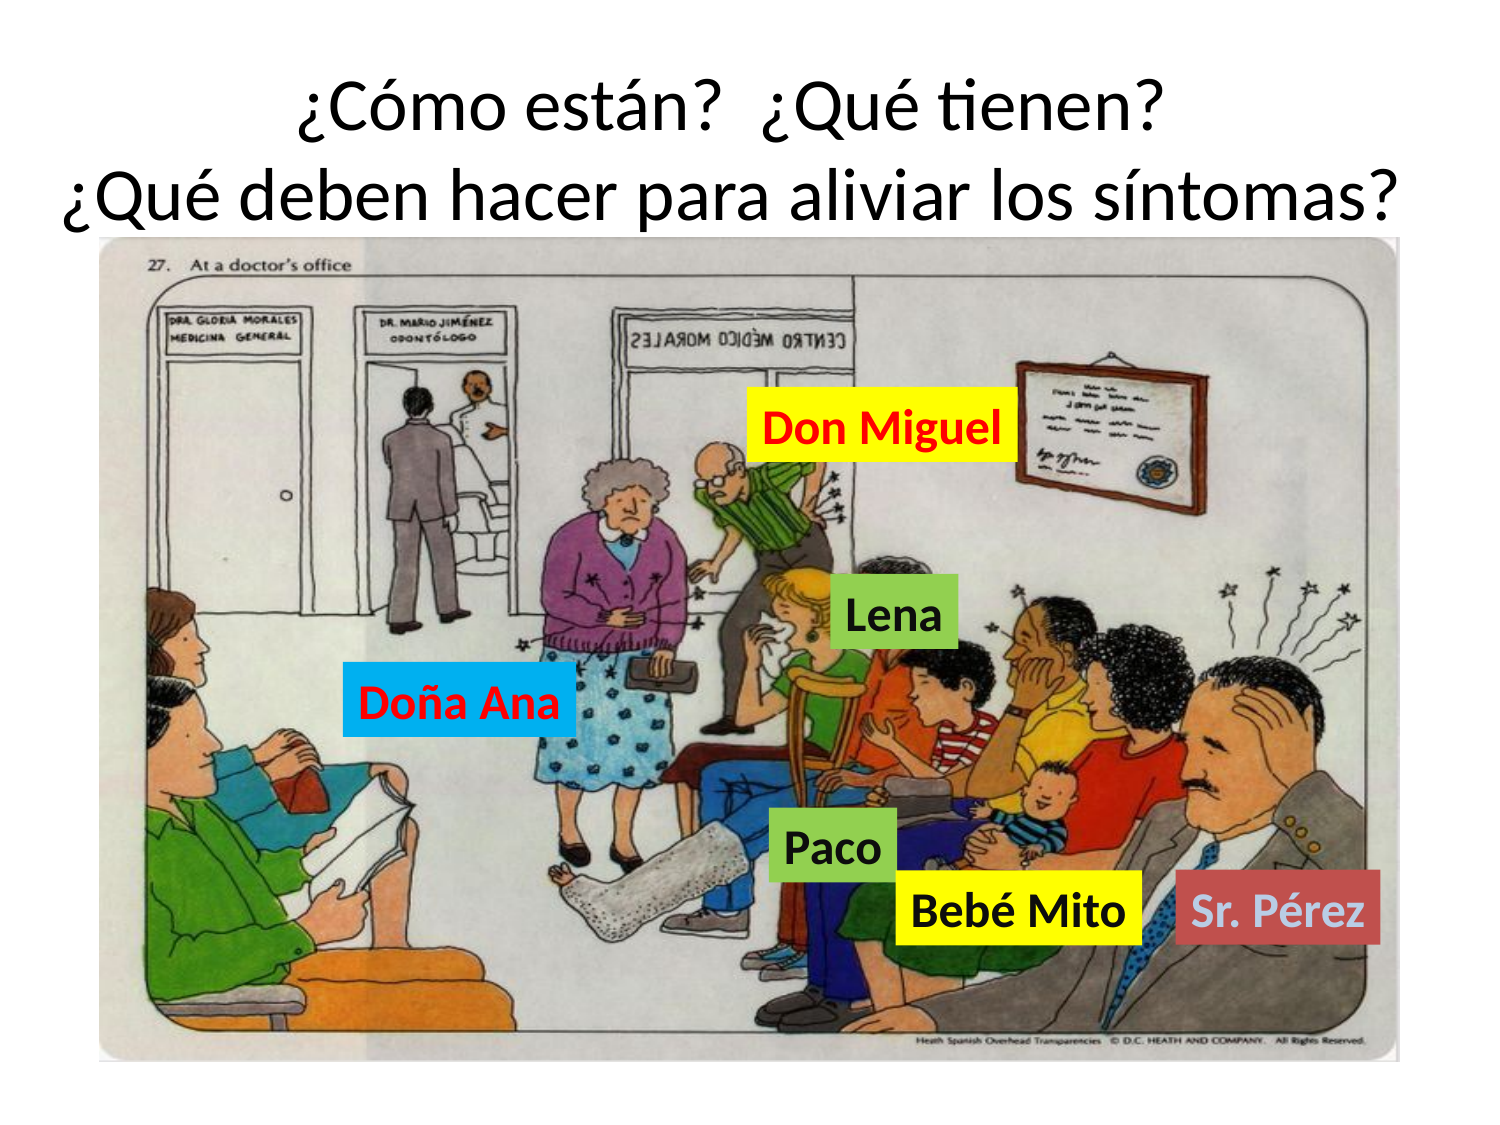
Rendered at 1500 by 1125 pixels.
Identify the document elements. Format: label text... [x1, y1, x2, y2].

picture [99, 237, 1401, 1062]
title ¿Cómo están? ¿Qué tienen? ¿Qué deben hacer para aliviar los síntomas? [37, 24, 1425, 267]
